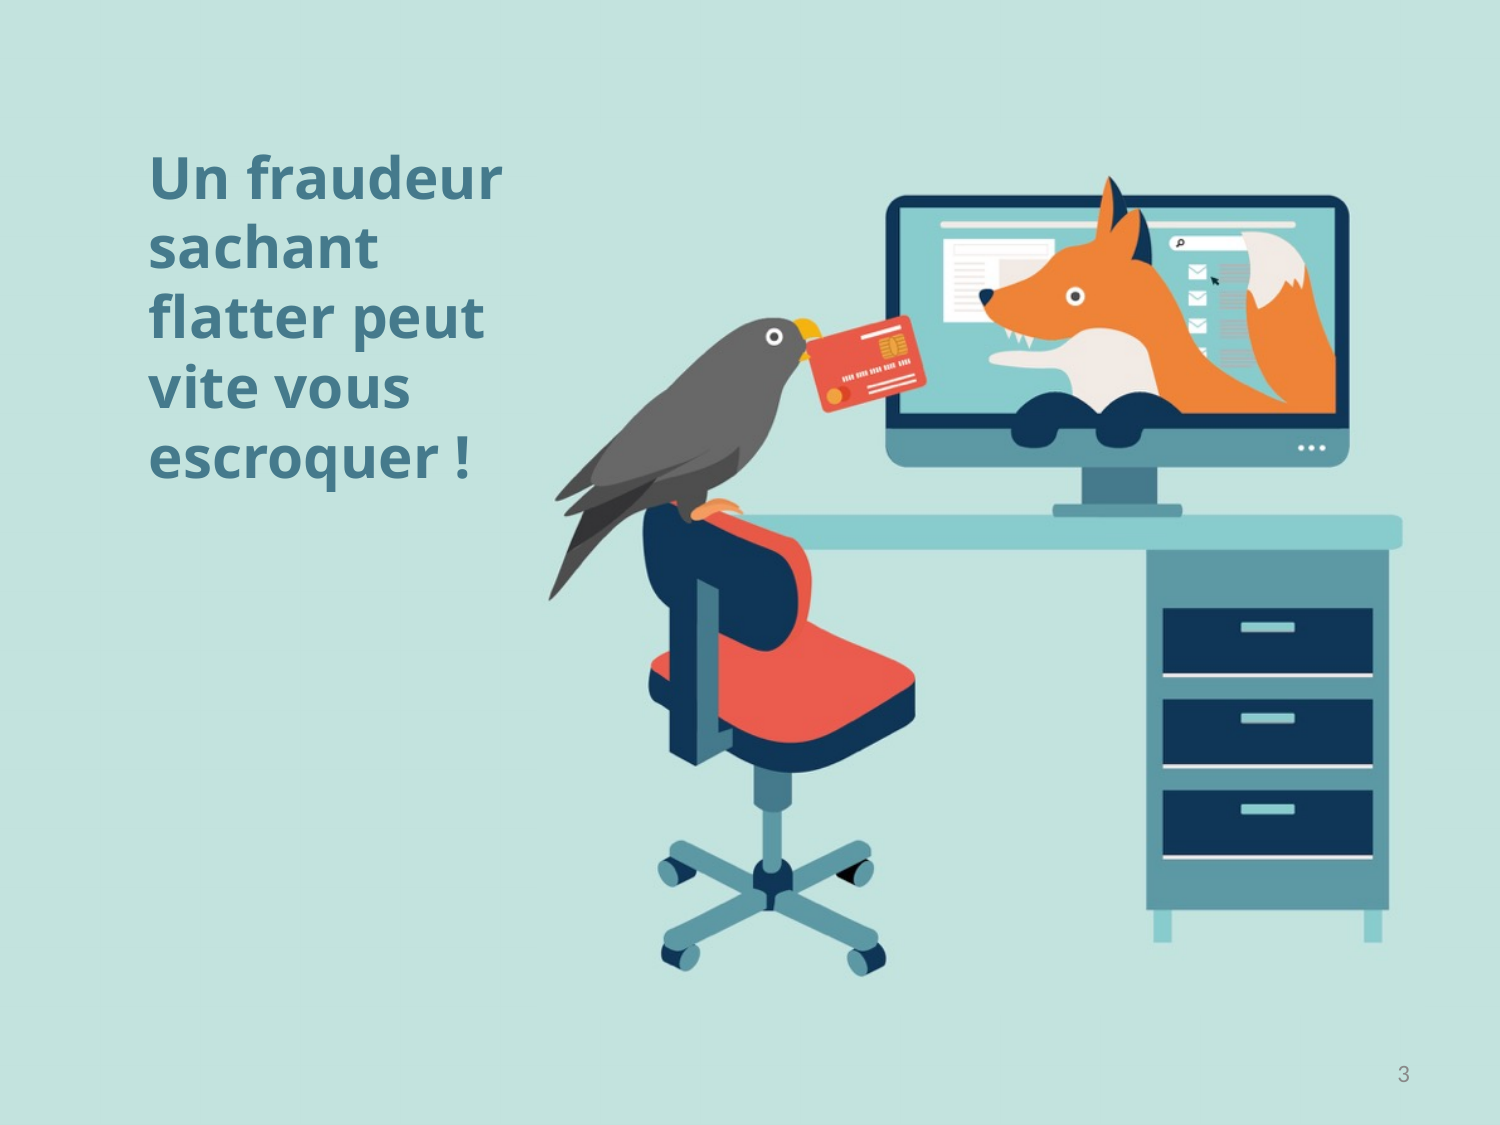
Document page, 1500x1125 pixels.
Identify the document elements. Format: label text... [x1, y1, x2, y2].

picture [0, 0, 1500, 1125]
slide_number 3 [1074, 1042, 1425, 1103]
text_box Un fraudeur sachant flatter peut vite vous escroquer ! [134, 133, 534, 498]
